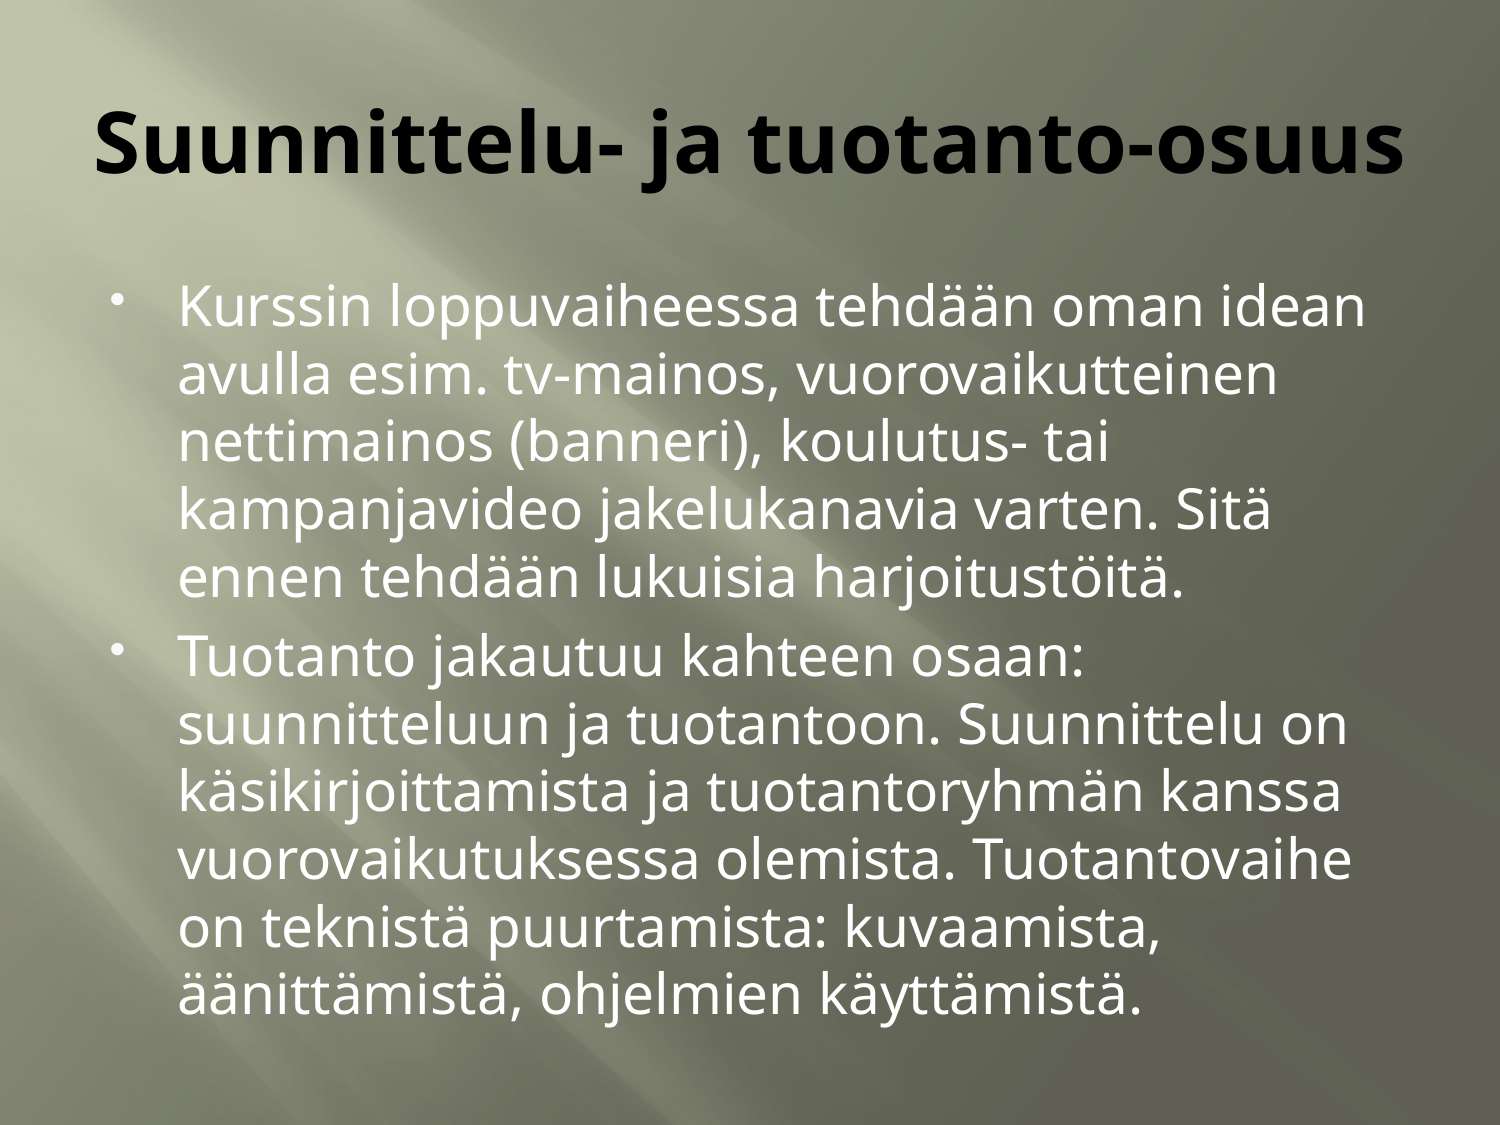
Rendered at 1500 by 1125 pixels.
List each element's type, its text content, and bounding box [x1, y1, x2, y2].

list Kurssin loppuvaiheessa tehdään oman idean avulla esim. tv-mainos, vuorovaikutteinen nettimainos (banneri), koulutus- tai kampanjavideo jakelukanavia varten. Sitä ennen tehdään lukuisia harjoitustöitä. Tuotanto jakautuu kahteen osaan: suunnitteluun ja tuotantoon. Suunnittelu on käsikirjoittamista ja tuotantoryhmän kanssa vuorovaikutuksessa olemista. Tuotantovaihe on teknistä puurtamista: kuvaamista, äänittämistä, ohjelmien käyttämistä. [75, 262, 1425, 1035]
title Suunnittelu- ja tuotanto-osuus [75, 45, 1425, 233]
